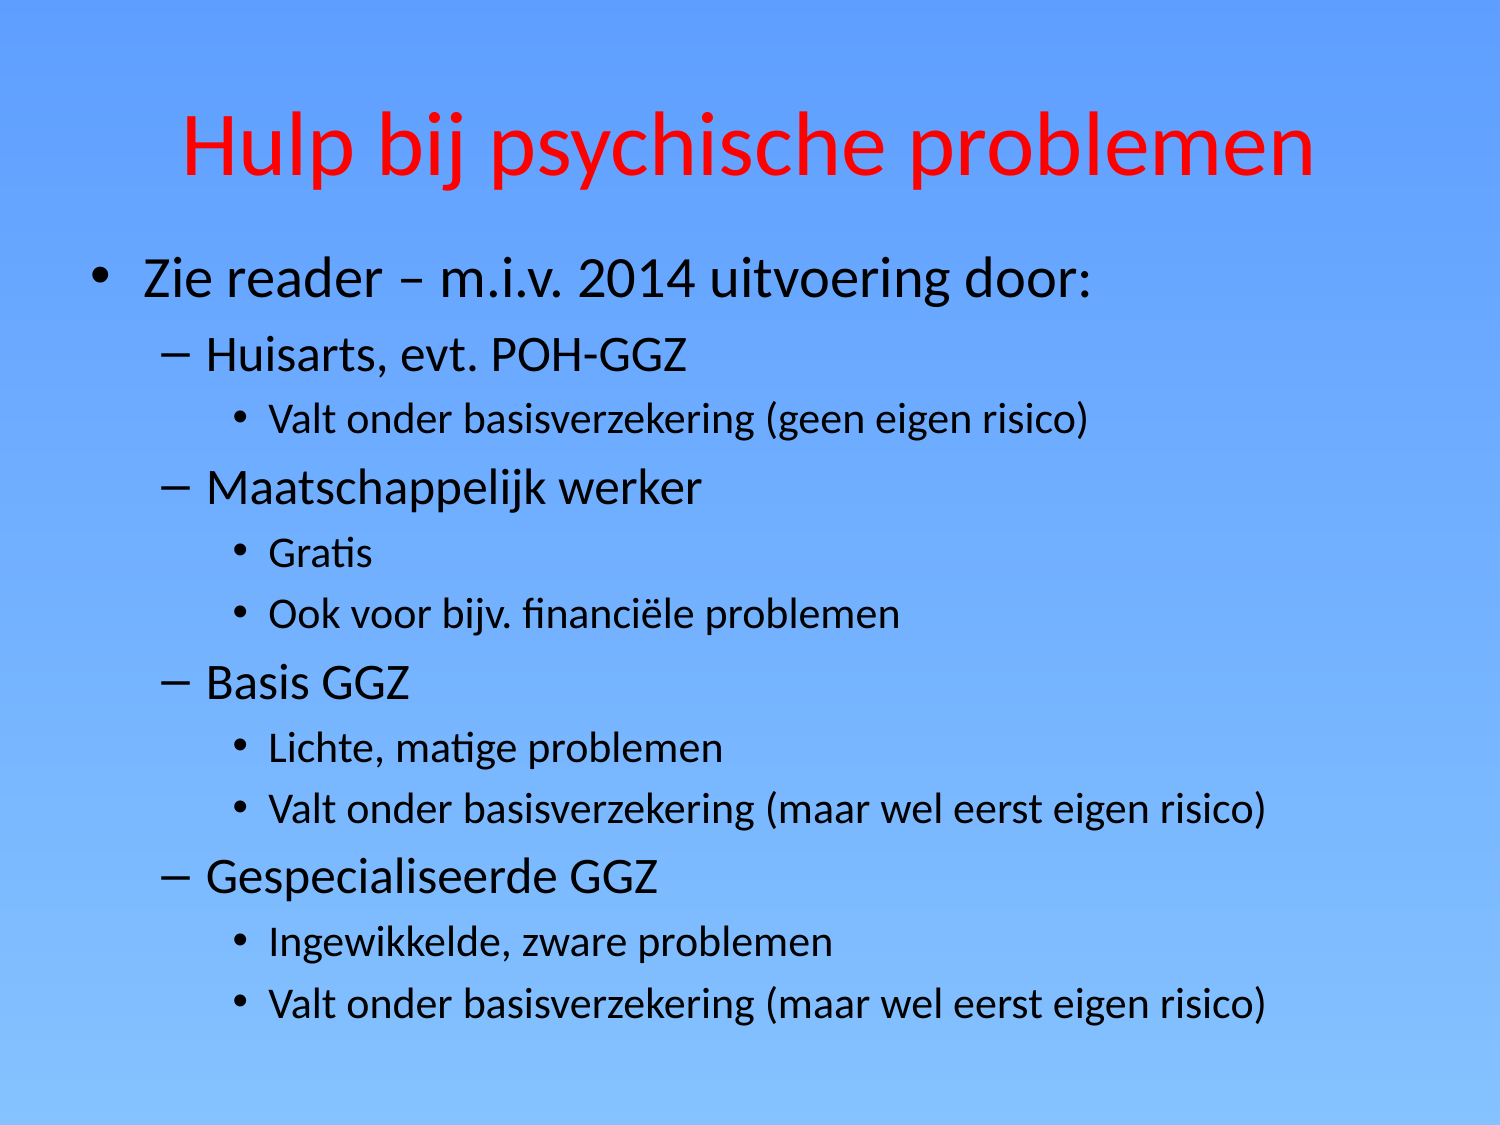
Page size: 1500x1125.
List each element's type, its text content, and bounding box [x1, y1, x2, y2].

list Zie reader – m.i.v. 2014 uitvoering door: Huisarts, evt. POH-GGZ Valt onder basisverzekering (geen eigen risico) Maatschappelijk werker Gratis Ook voor bijv. financiële problemen Basis GGZ Lichte, matige problemen Valt onder basisverzekering (maar wel eerst eigen risico) Gespecialiseerde GGZ Ingewikkelde, zware problemen Valt onder basisverzekering (maar wel eerst eigen risico) [75, 231, 1425, 1047]
title Hulp bij psychische problemen [75, 45, 1425, 231]
